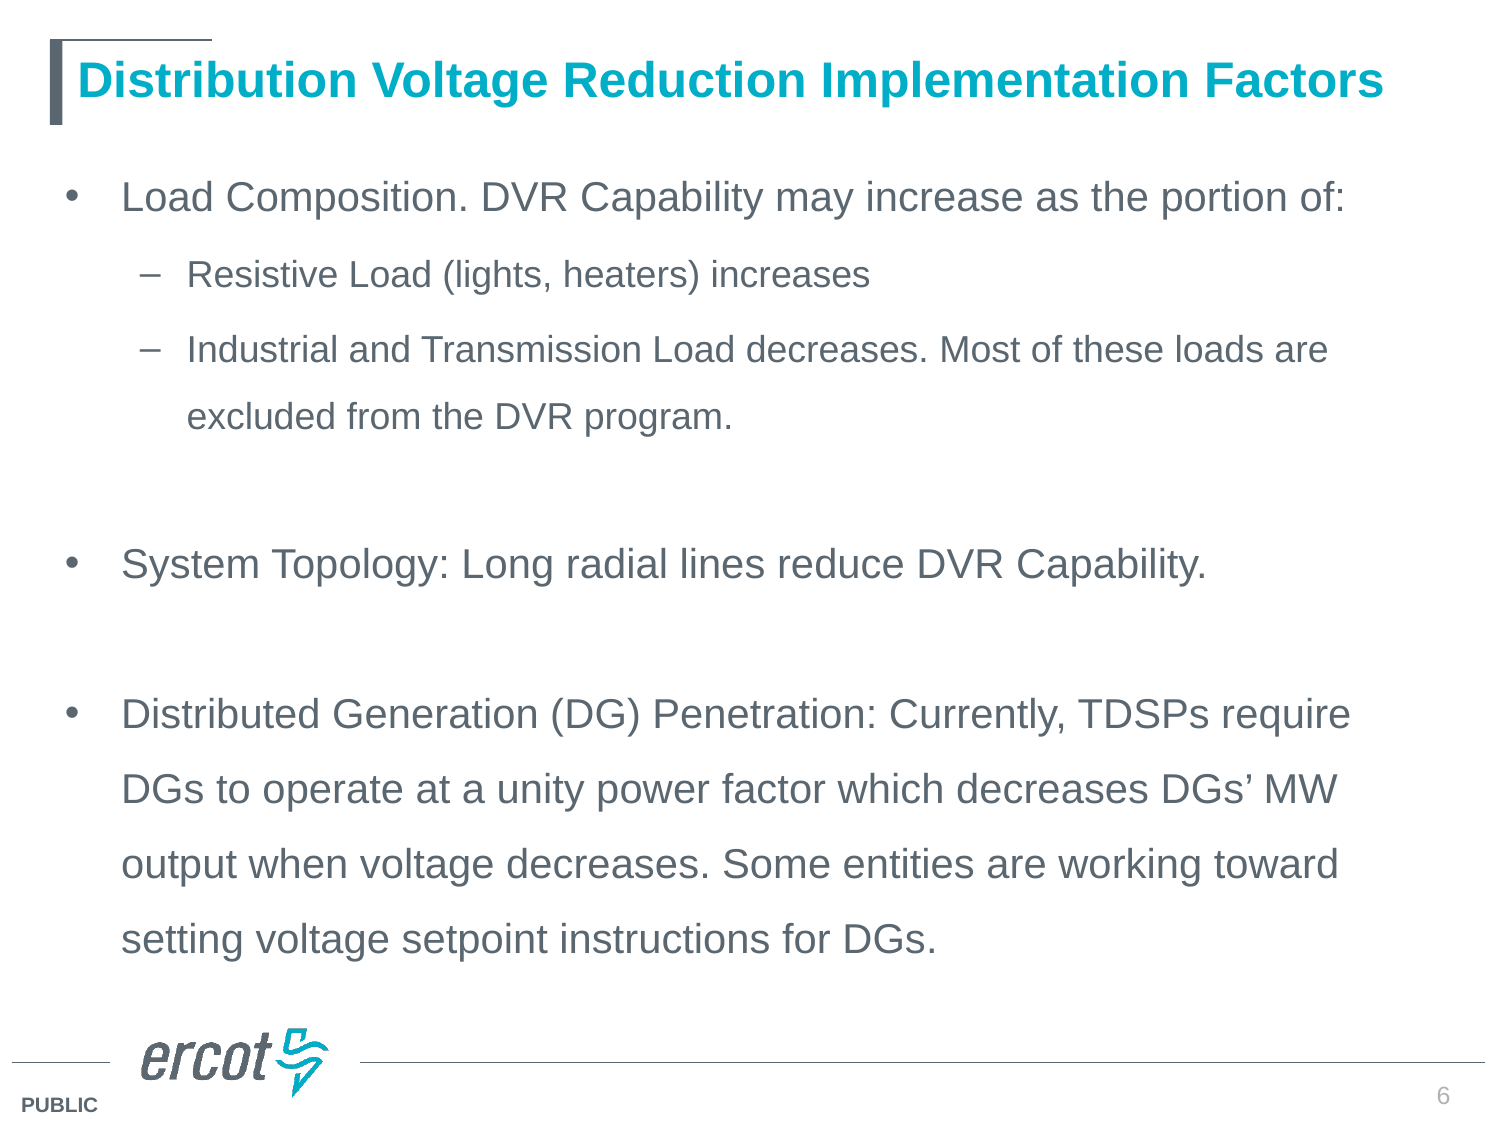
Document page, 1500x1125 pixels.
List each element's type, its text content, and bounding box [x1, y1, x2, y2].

title Distribution Voltage Reduction Implementation Factors [62, 39, 1450, 124]
list Load Composition. DVR Capability may increase as the portion of: Resistive Load (lights, heaters) increases Industrial and Transmission Load decreases. Most of these loads are excluded from the DVR program. System Topology: Long radial lines reduce DVR Capability. Distributed Generation (DG) Penetration: Currently, TDSPs require DGs to operate at a unity power factor which decreases DGs’ MW output when voltage decreases. Some entities are working toward setting voltage setpoint instructions for DGs. [50, 137, 1450, 963]
slide_number 6 [1400, 1076, 1488, 1113]
picture [137, 1024, 332, 1100]
